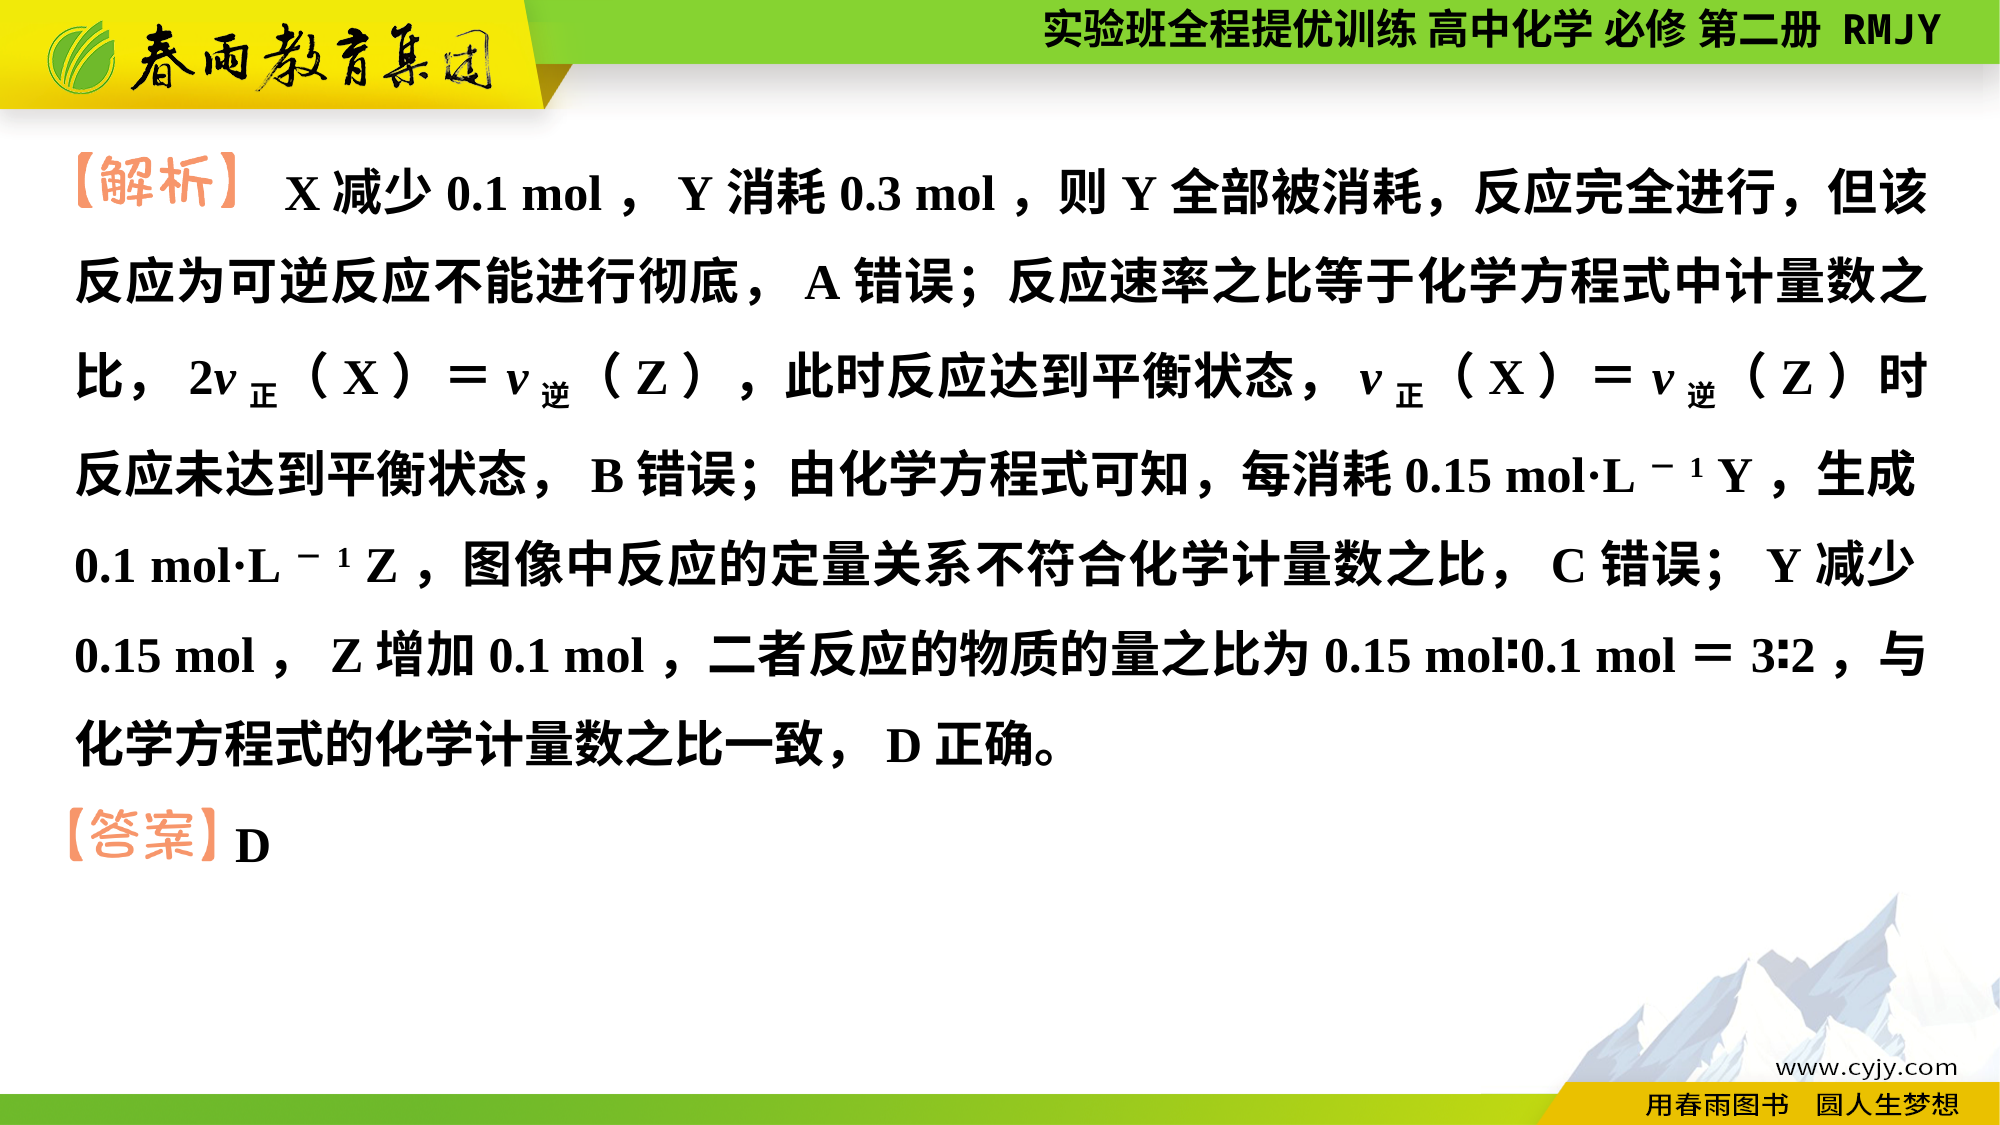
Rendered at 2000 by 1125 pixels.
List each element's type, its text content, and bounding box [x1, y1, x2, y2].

list X减少0.1 mol，Y消耗0.3 mol，则Y全部被消耗，反应完全进行，但该反应为可逆反应不能进行彻底，A错误；反应速率之比等于化学方程式中计量数之比，2v正（X）＝v逆（Z），此时反应达到平衡状态，v正（X）＝v逆（Z）时反应未达到平衡状态，B错误；由化学方程式可知，每消耗0.15 mol·L－1 Y，生成0.1 mol·L－1 Z，图像中反应的定量关系不符合化学计量数之比，C错误；Y减少0.15 mol，Z增加0.1 mol，二者反应的物质的量之比为0.15 mol∶0.1 mol＝3∶2，与化学方程式的化学计量数之比一致，D正确。 [59, 122, 1944, 774]
picture [0, 0, 2000, 1125]
text_box D [220, 775, 1944, 880]
